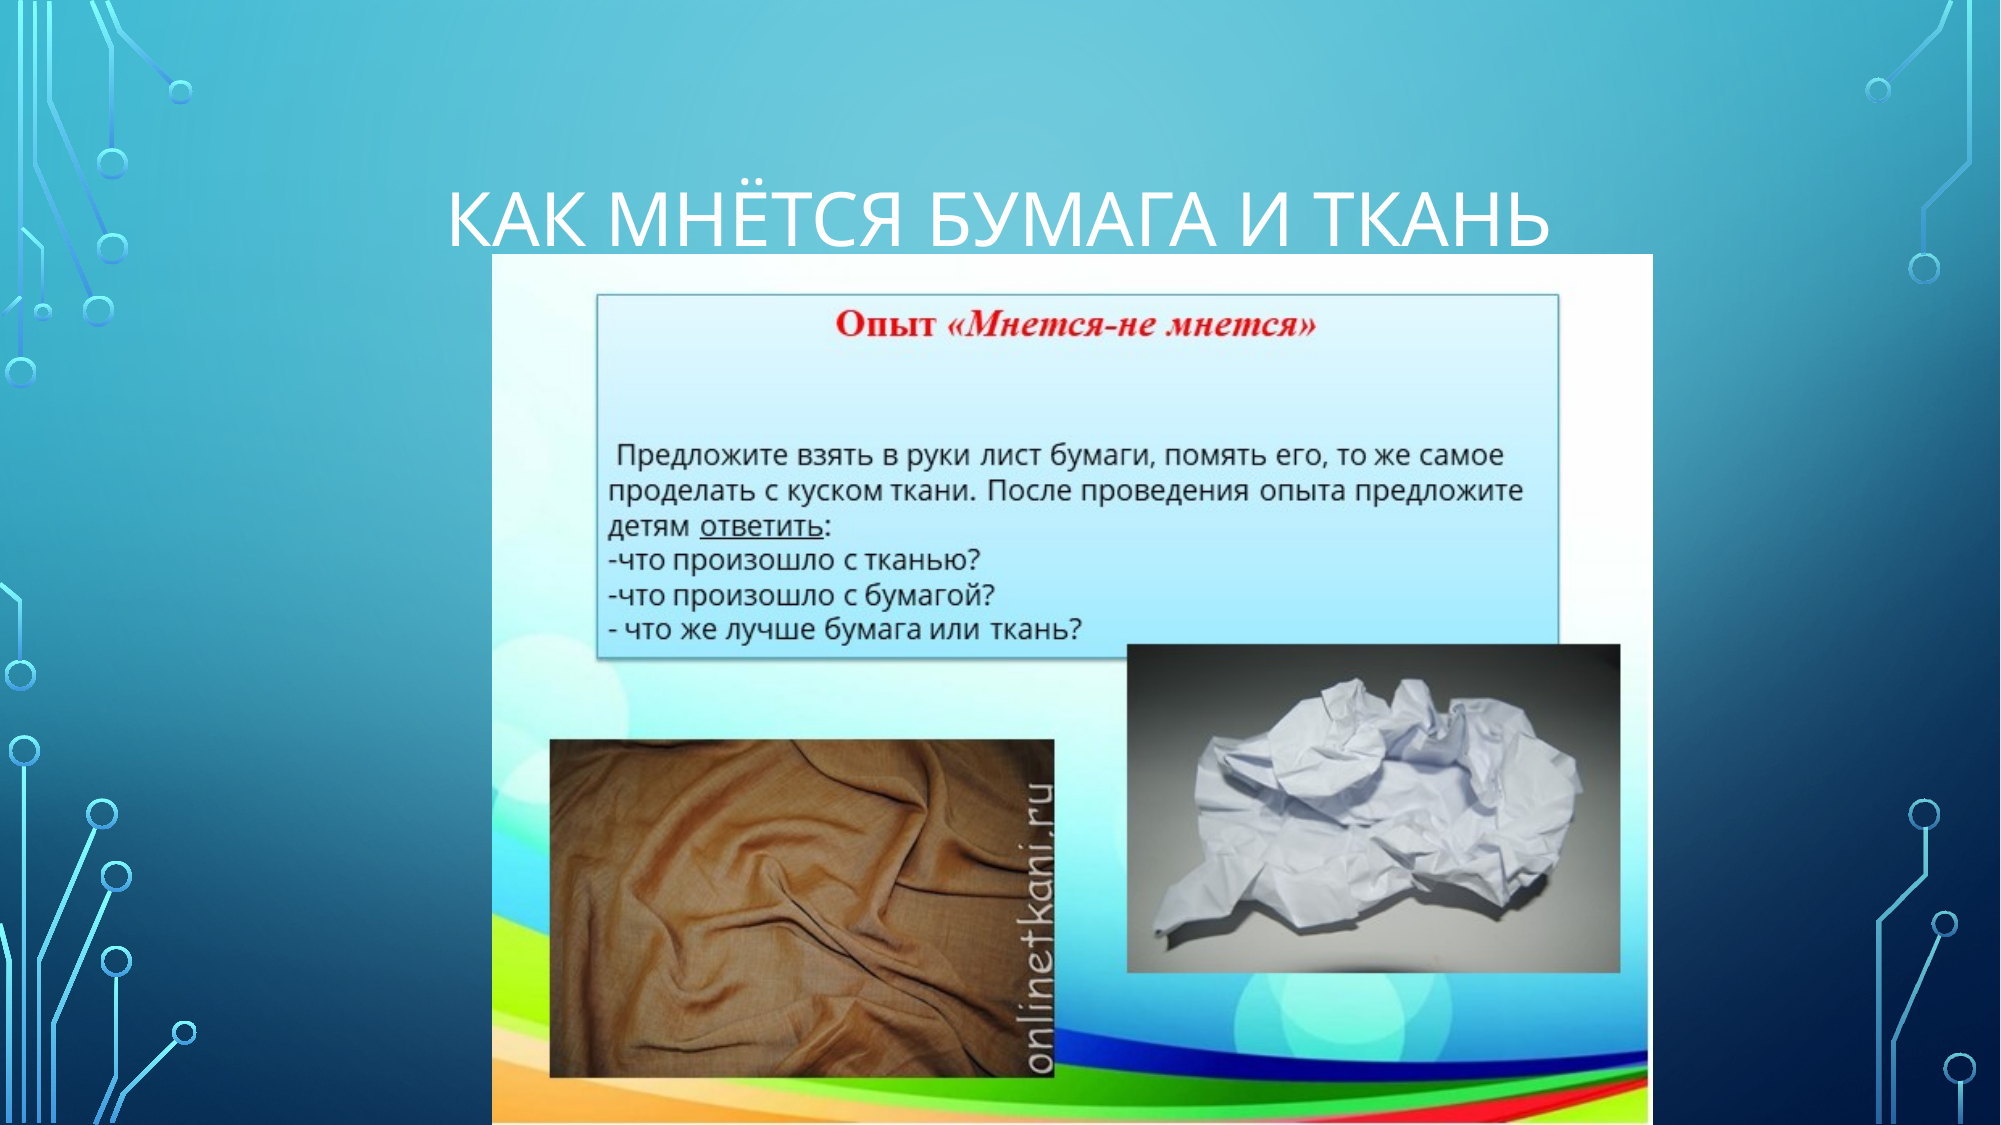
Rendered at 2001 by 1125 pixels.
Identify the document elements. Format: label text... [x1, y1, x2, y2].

title Как мнётся бумага и ткань [187, 101, 1813, 344]
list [491, 254, 1653, 1125]
